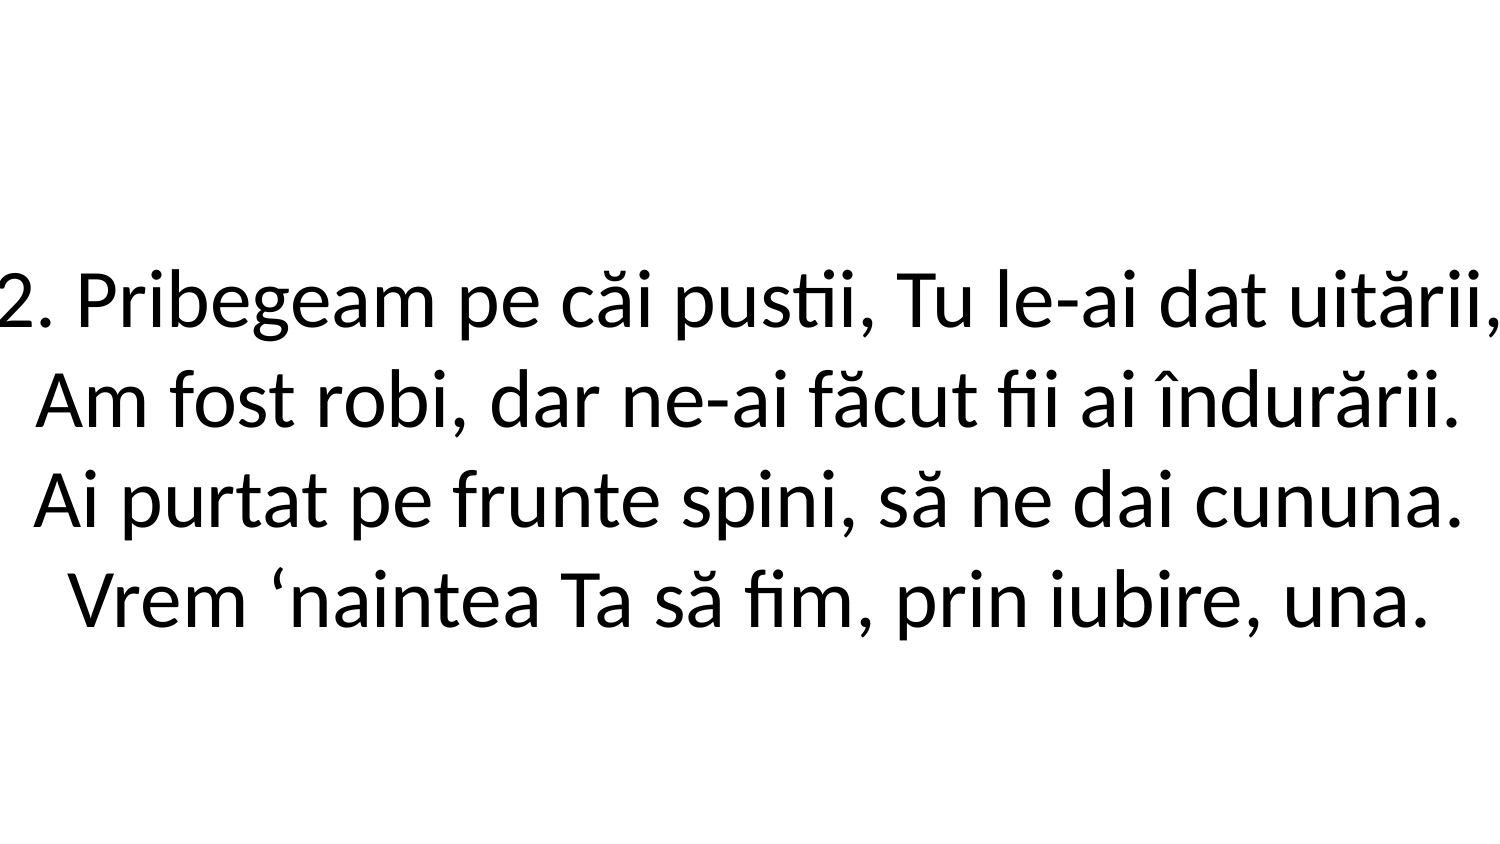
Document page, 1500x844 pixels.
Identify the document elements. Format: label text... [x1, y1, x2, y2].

text_box 2. Pribegeam pe căi pustii, Tu le-ai dat uitării, Am fost robi, dar ne-ai făcut fii ai îndurării. Ai purtat pe frunte spini, să ne dai cununa. Vrem ‘naintea Ta să fim, prin iubire, una. [0, 192, 1500, 652]
